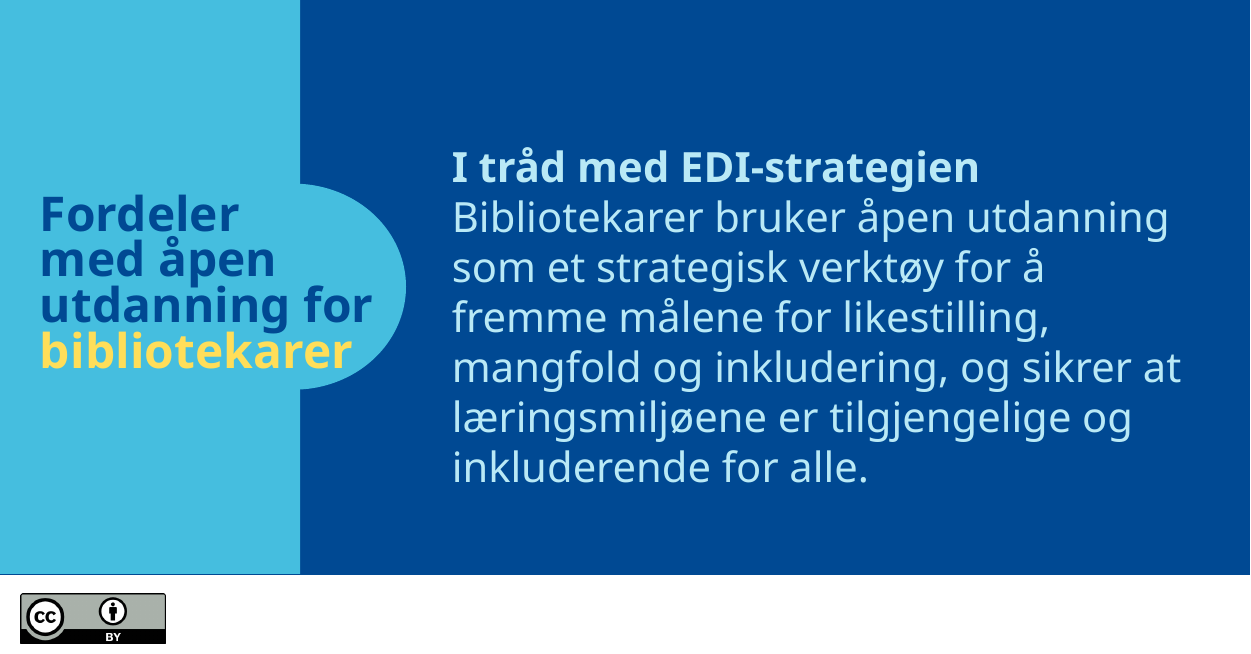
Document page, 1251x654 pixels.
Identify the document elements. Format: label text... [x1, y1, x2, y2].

picture [20, 592, 166, 645]
text_box Fordeler med åpen utdanning for bibliotekarer [24, 179, 420, 393]
text_box [0, 582, 1250, 654]
text_box [0, 0, 301, 574]
text_box I tråd med EDI-strategien Bibliotekarer bruker åpen utdanning som et strategisk verktøy for å fremme målene for likestilling, mangfold og inkludering, og sikrer at læringsmiljøene er tilgjengelige og inkluderende for alle. [439, 128, 1202, 504]
